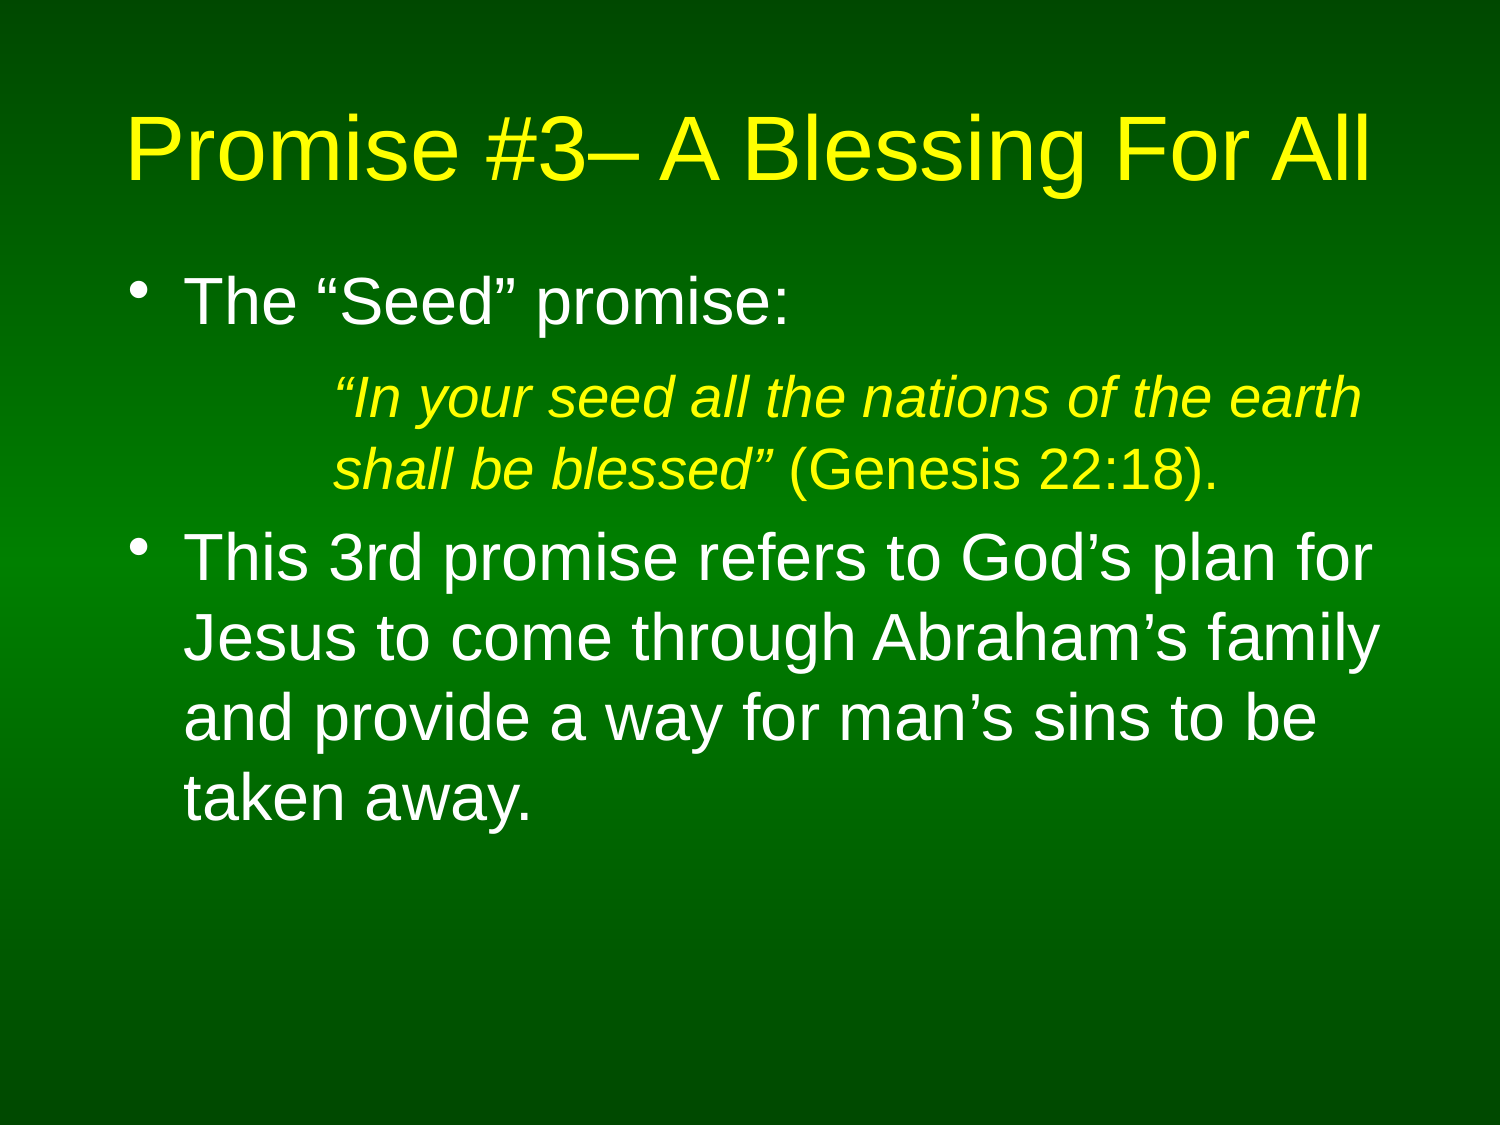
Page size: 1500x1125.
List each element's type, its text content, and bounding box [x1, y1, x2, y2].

title Promise #3– A Blessing For All [37, 50, 1463, 238]
list The “Seed” promise: “In your seed all the nations of the earth shall be blessed” (Genesis 22:18). This 3rd promise refers to God’s plan for Jesus to come through Abraham’s family and provide a way for man’s sins to be taken away. [112, 249, 1450, 1088]
